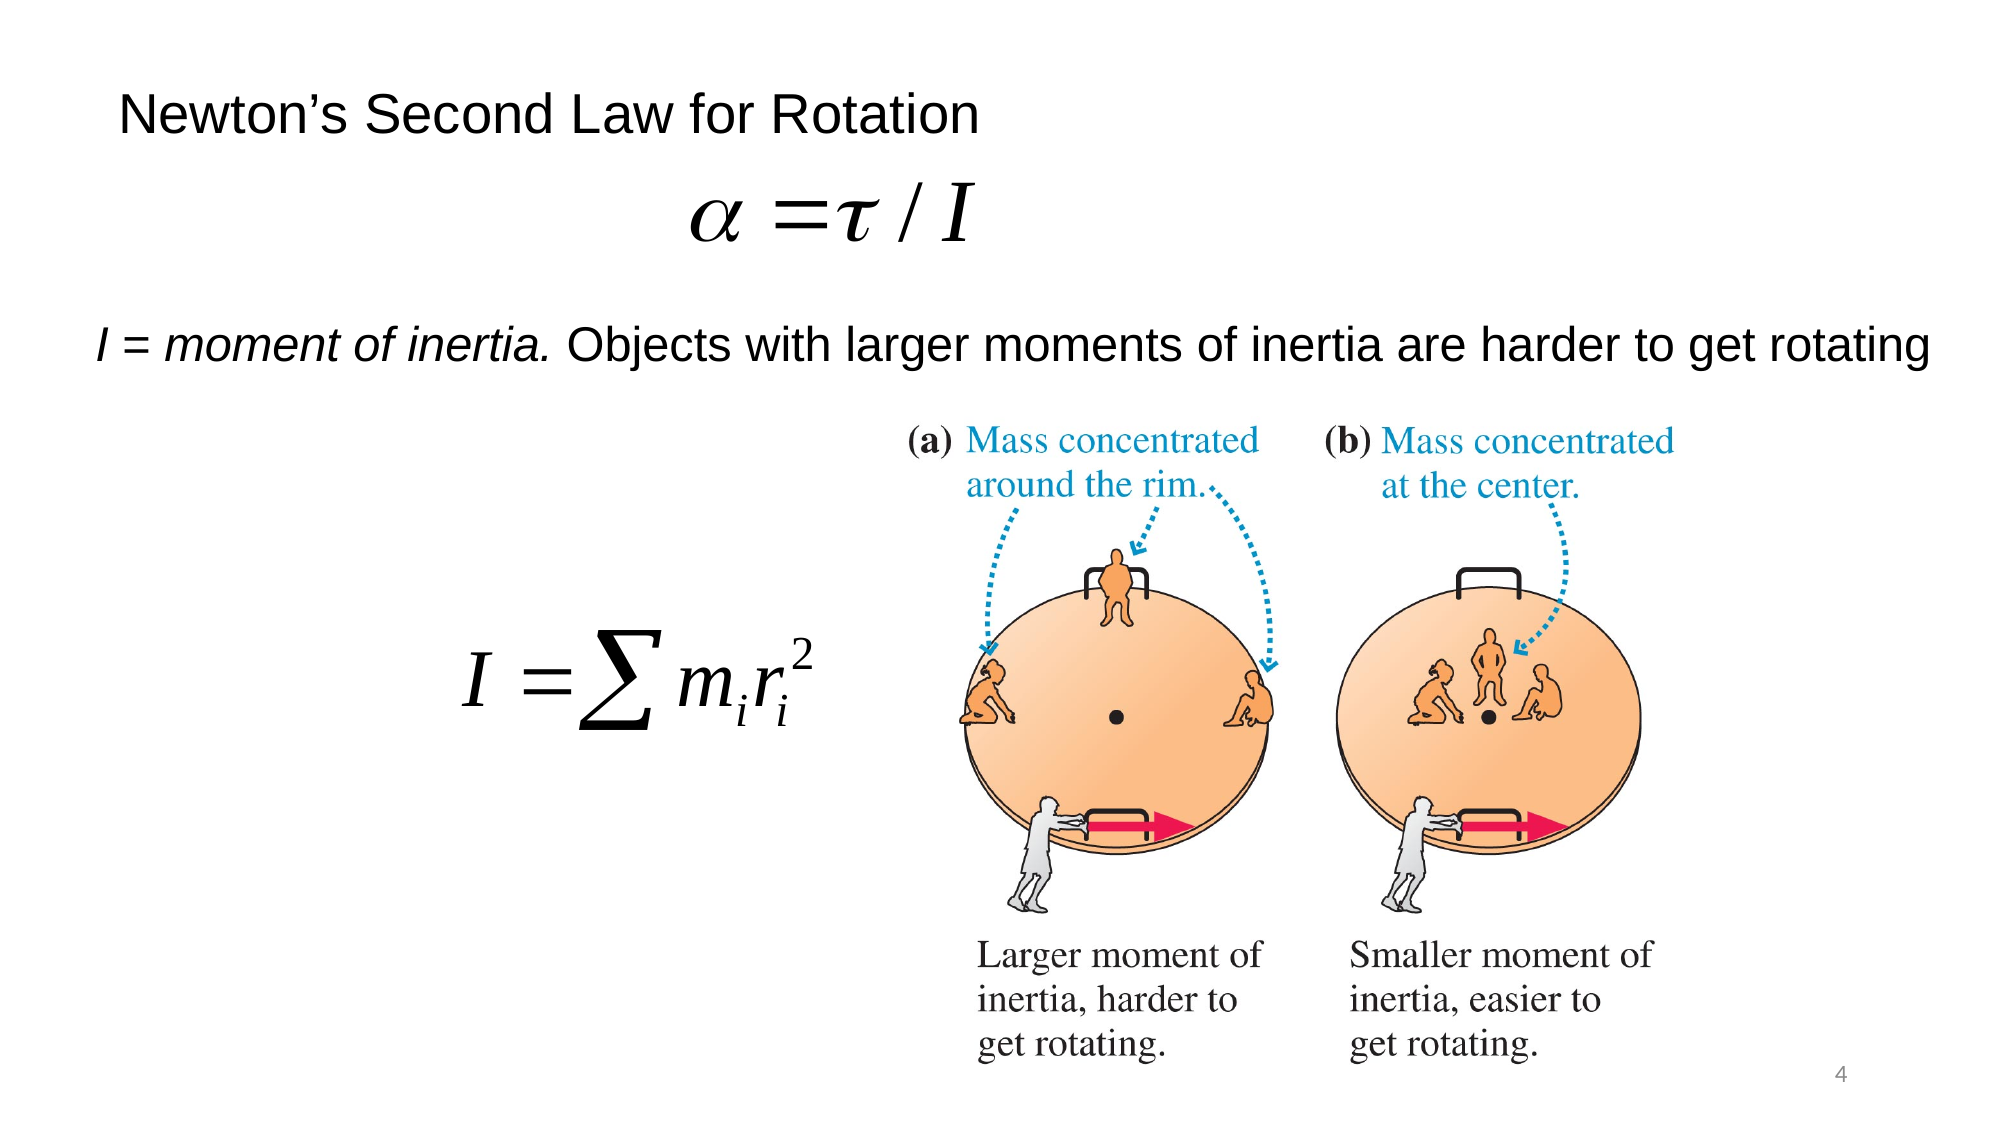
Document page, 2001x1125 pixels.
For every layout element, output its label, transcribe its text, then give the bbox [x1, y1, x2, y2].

picture [446, 611, 835, 754]
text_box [902, 416, 1679, 1065]
picture [675, 160, 995, 264]
text_box I = moment of inertia. Objects with larger moments of inertia are harder to get rotating [95, 312, 2000, 461]
text_box Newton’s Second Law for Rotation [118, 77, 1429, 154]
slide_number 4 [1412, 1042, 1863, 1103]
